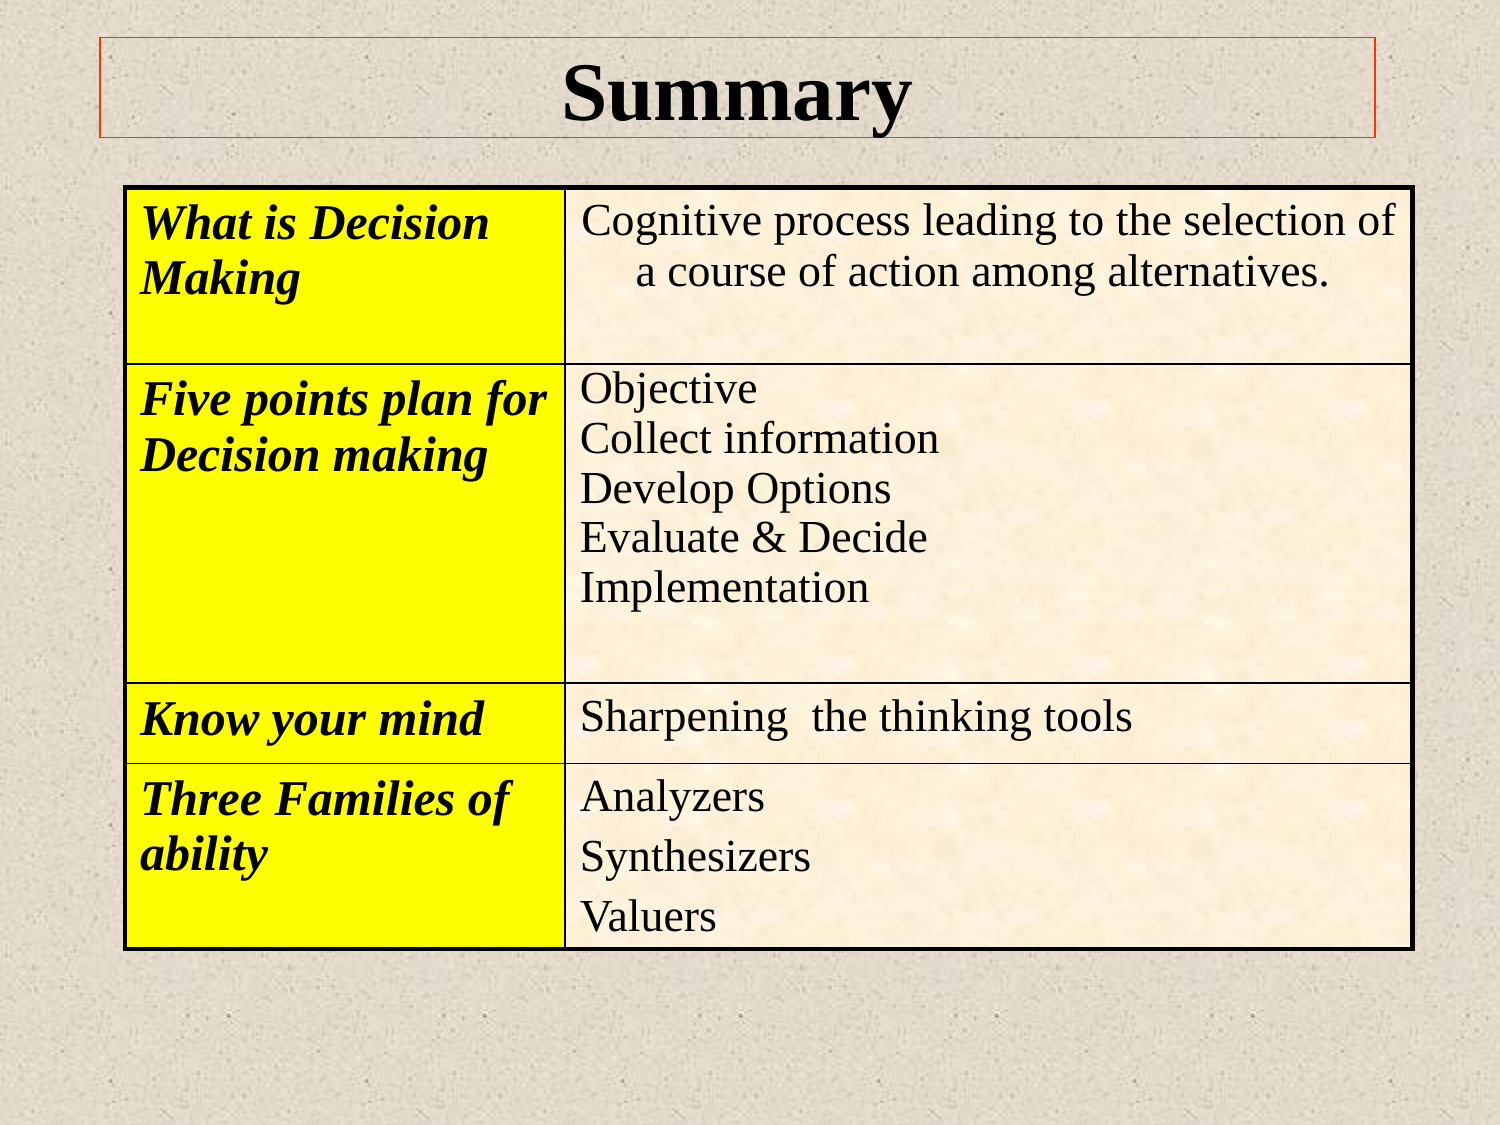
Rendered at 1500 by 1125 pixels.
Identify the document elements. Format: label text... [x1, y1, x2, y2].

text_box [879, 174, 927, 250]
title Summary [99, 37, 1376, 138]
table_cell Objective Collect information Develop Options Evaluate & Decide Implementation [566, 365, 1410, 682]
table_cell Five points plan for Decision making [127, 365, 564, 682]
table_header What is Decision Making [127, 190, 564, 363]
picture [0, 0, 1500, 1125]
table_header Cognitive process leading to the selection of a course of action among alternatives. [566, 190, 1410, 363]
table_cell Know your mind [127, 684, 564, 763]
table_cell Analyzers Synthesizers Valuers [566, 764, 1410, 947]
table_cell Three Families of ability [127, 764, 564, 947]
table_cell Sharpening the thinking tools [566, 684, 1410, 763]
